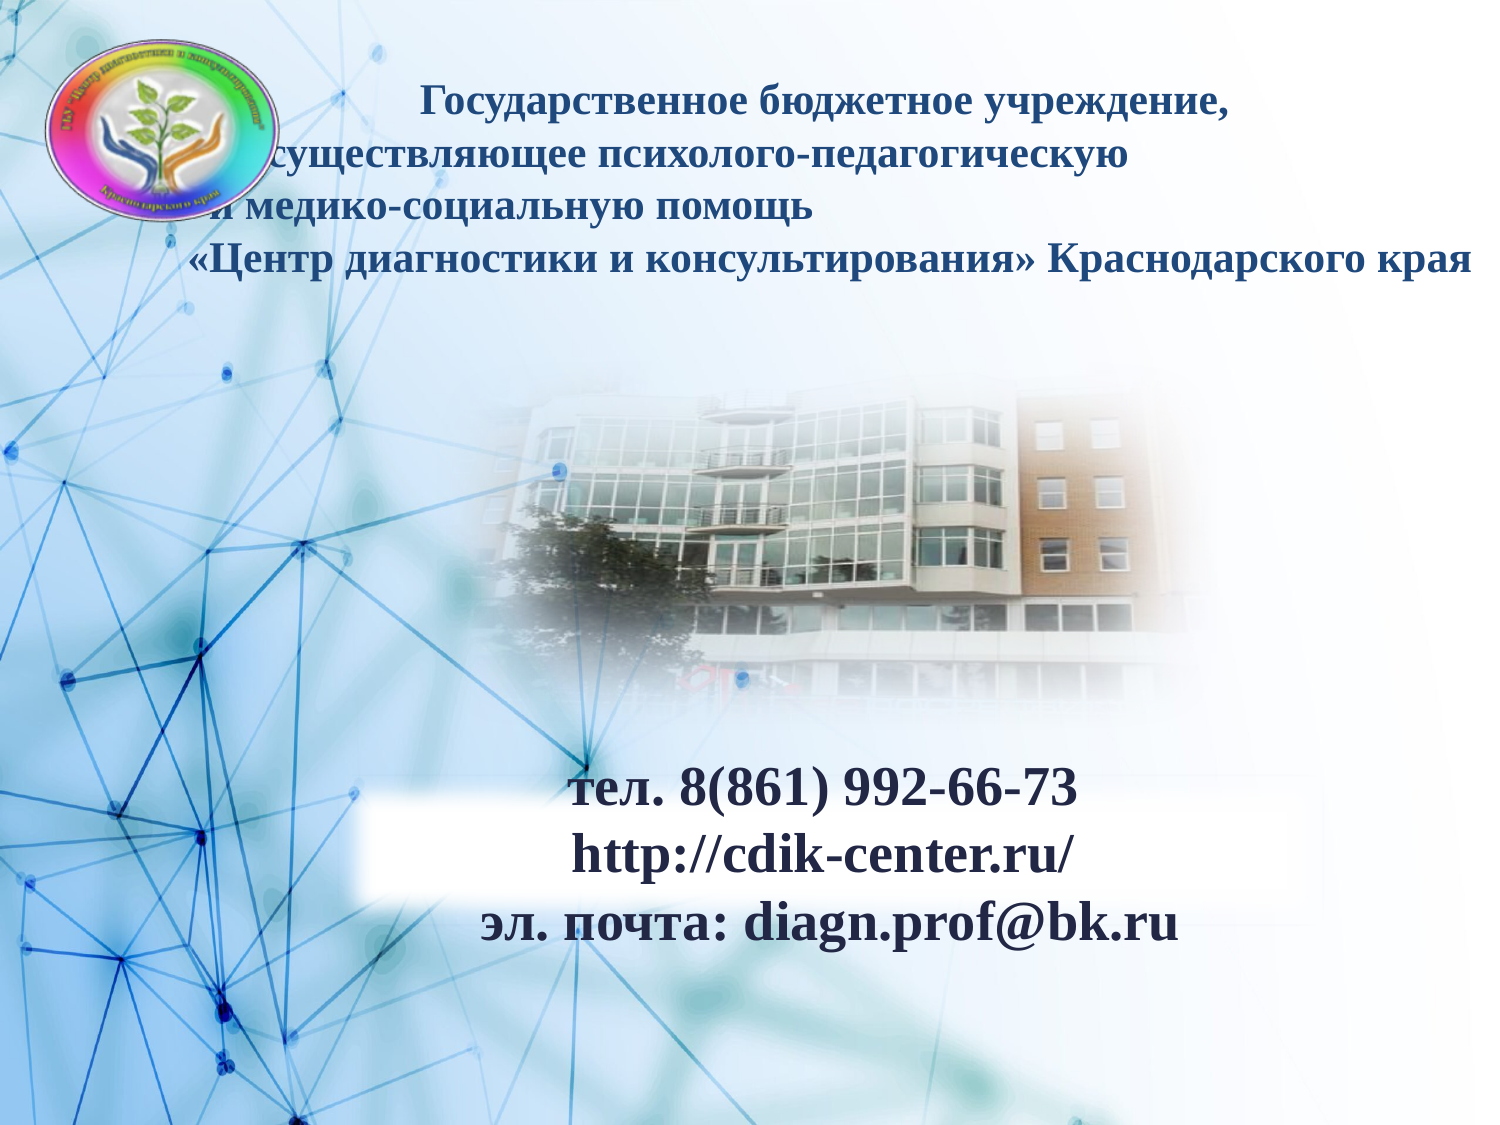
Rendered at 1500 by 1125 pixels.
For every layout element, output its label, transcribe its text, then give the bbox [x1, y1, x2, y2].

text_box Государственное бюджетное учреждение, осуществляющее психолого-педагогическую и медико-социальную помощь «Центр диагностики и консультирования» Краснодарского края [160, 63, 1500, 289]
picture [0, 0, 1500, 1125]
text_box тел. 8(861) 992-66-73 http://cdik-center.ru/ эл. почта: diagn.prof@bk.ru [375, 812, 1287, 889]
